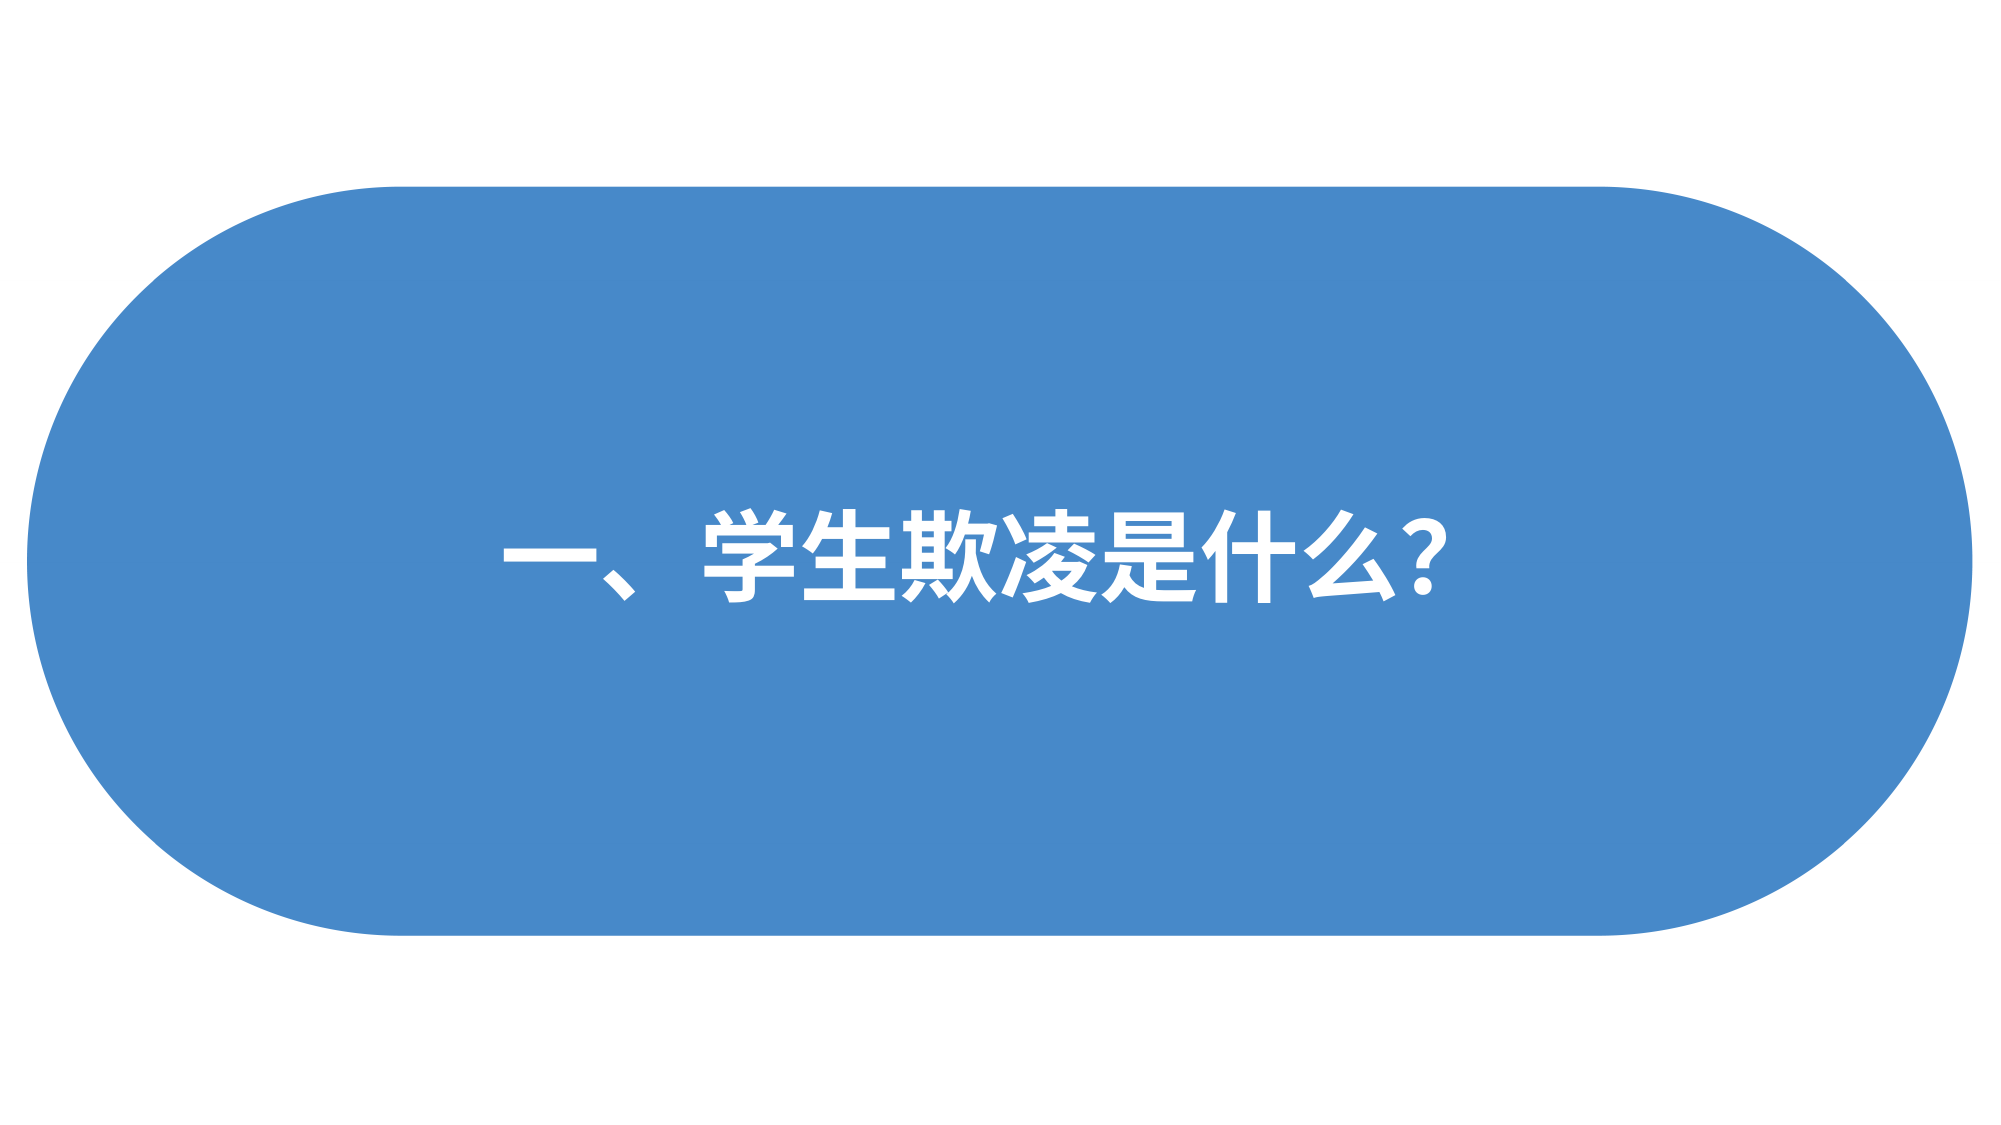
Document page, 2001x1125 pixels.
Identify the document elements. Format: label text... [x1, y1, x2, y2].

picture [0, 0, 2000, 1125]
title 一、学生欺凌是什么？ [137, 453, 1863, 672]
